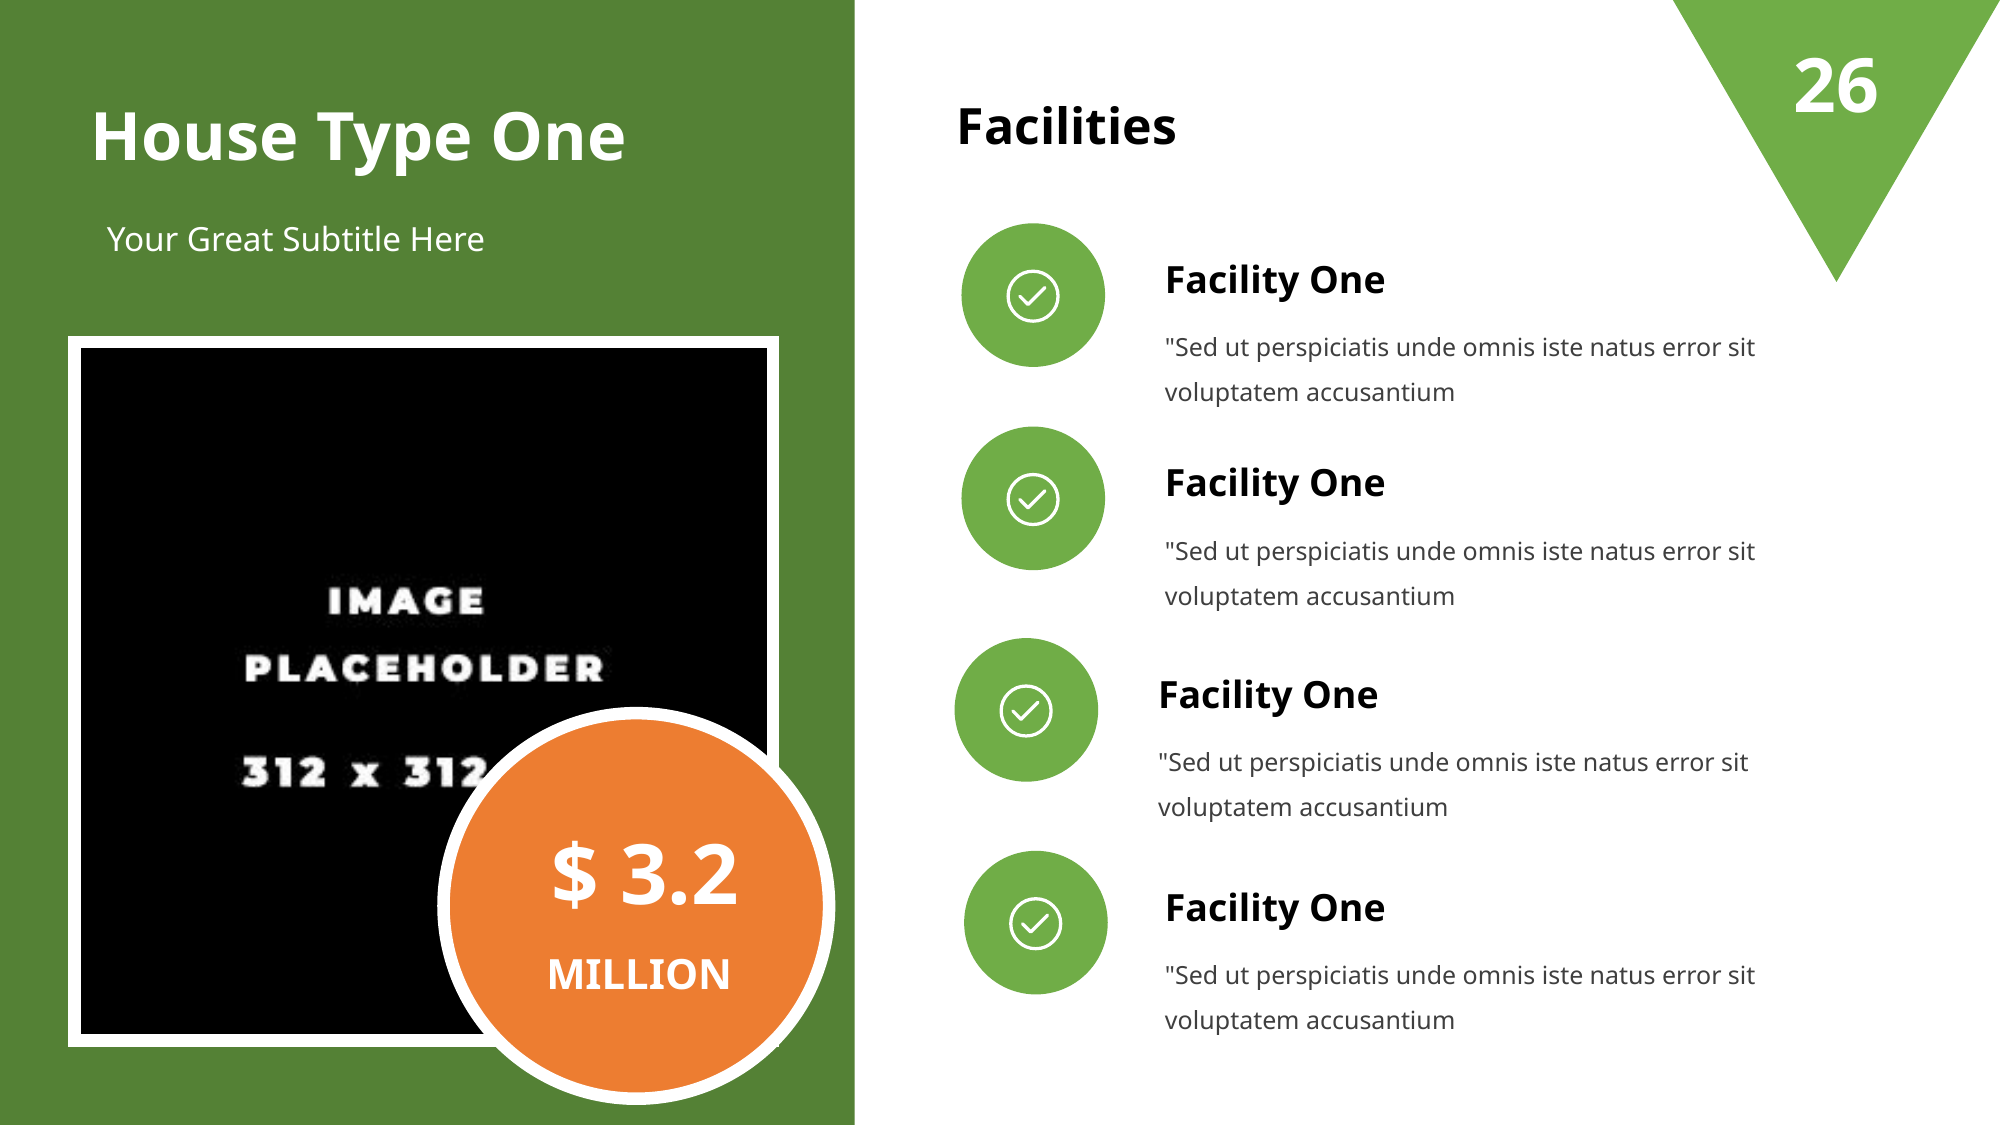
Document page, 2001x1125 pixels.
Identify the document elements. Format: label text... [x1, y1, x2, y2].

text_box Your Great Subtitle Here [75, 210, 518, 267]
text_box [74, 342, 774, 1041]
text_box [1672, 0, 2000, 282]
text_box MILLION [512, 940, 766, 1006]
text_box Facility One [1150, 876, 1420, 937]
text_box "Sed ut perspiciatis unde omnis iste natus error sit voluptatem accusantium [1150, 512, 1826, 619]
text_box 26 [1754, 29, 1918, 136]
text_box House Type One [75, 86, 684, 182]
text_box [961, 223, 1106, 367]
text_box Facility One [1150, 451, 1420, 512]
text_box "Sed ut perspiciatis unde omnis iste natus error sit voluptatem accusantium [1143, 724, 1819, 831]
text_box [1009, 897, 1063, 951]
text_box Facility One [1143, 663, 1413, 724]
text_box Facility One [1150, 248, 1420, 309]
text_box [999, 684, 1053, 738]
text_box [954, 638, 1099, 782]
text_box $ 3.2 [519, 813, 771, 930]
text_box "Sed ut perspiciatis unde omnis iste natus error sit voluptatem accusantium [1150, 309, 1826, 416]
text_box [961, 426, 1106, 571]
text_box Facilities [941, 86, 1207, 163]
text_box [964, 850, 1108, 995]
text_box [443, 713, 830, 1099]
text_box [1006, 472, 1060, 527]
text_box "Sed ut perspiciatis unde omnis iste natus error sit voluptatem accusantium [1150, 937, 1826, 1043]
text_box [0, 0, 855, 1125]
text_box [1006, 269, 1060, 323]
